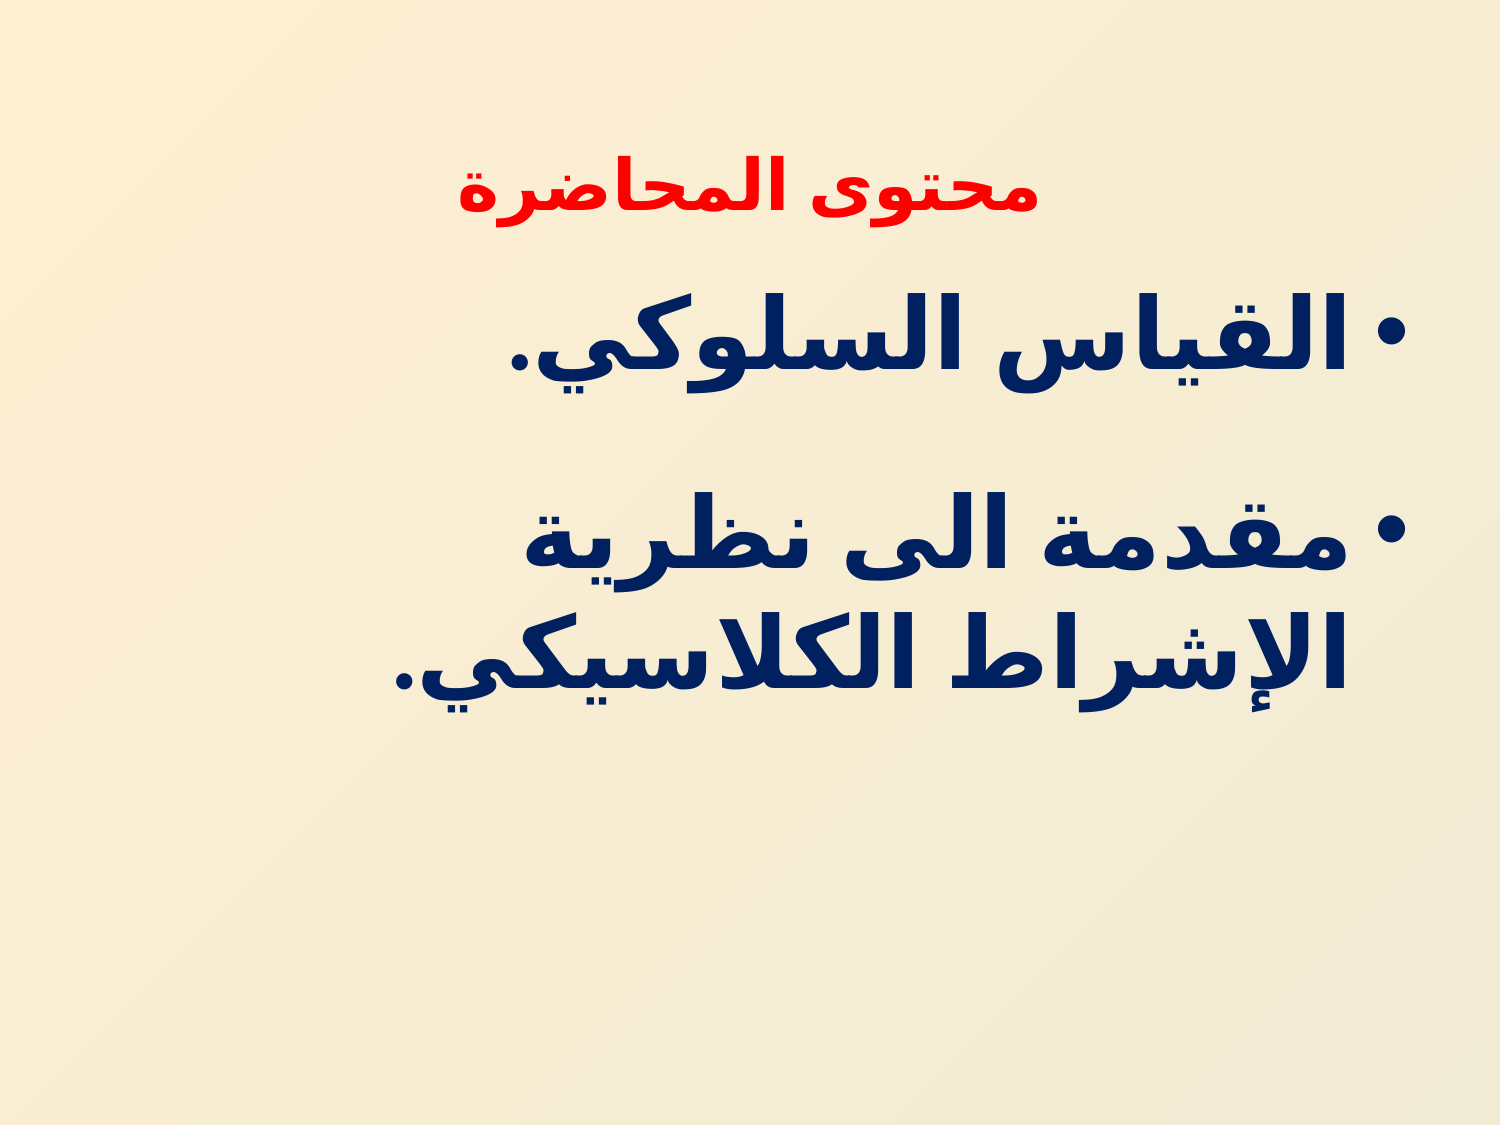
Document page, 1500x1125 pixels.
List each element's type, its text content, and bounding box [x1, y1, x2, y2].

list القياس السلوكي. مقدمة الى نظرية الإشراط الكلاسيكي. [75, 262, 1425, 1005]
title محتوى المحاضرة [75, 45, 1425, 233]
